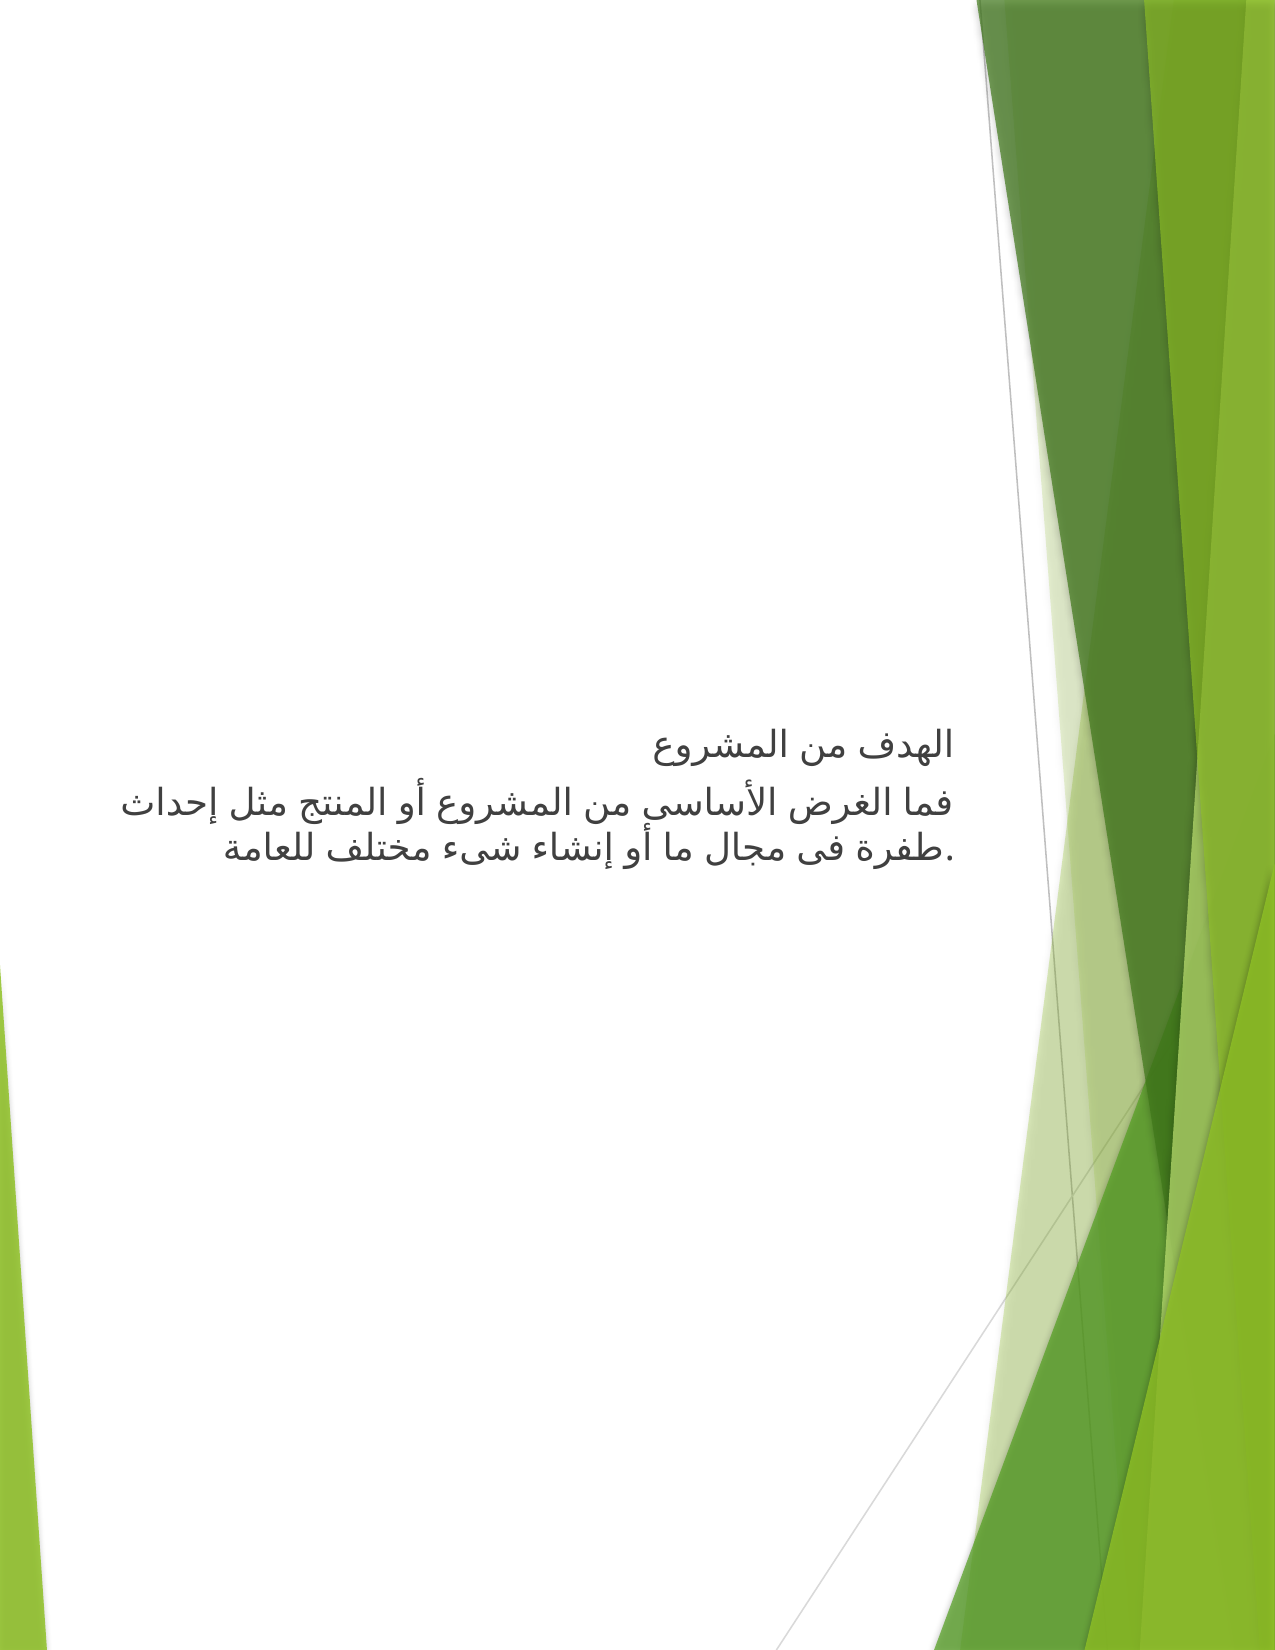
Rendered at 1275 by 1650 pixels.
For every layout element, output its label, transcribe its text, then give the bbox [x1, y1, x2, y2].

list الهدف من المشروع فما الغرض الأساسى من المشروع أو المنتج مثل إحداث طفرة فى مجال ما أو إنشاء شىء مختلف للعامة. [70, 490, 970, 1099]
